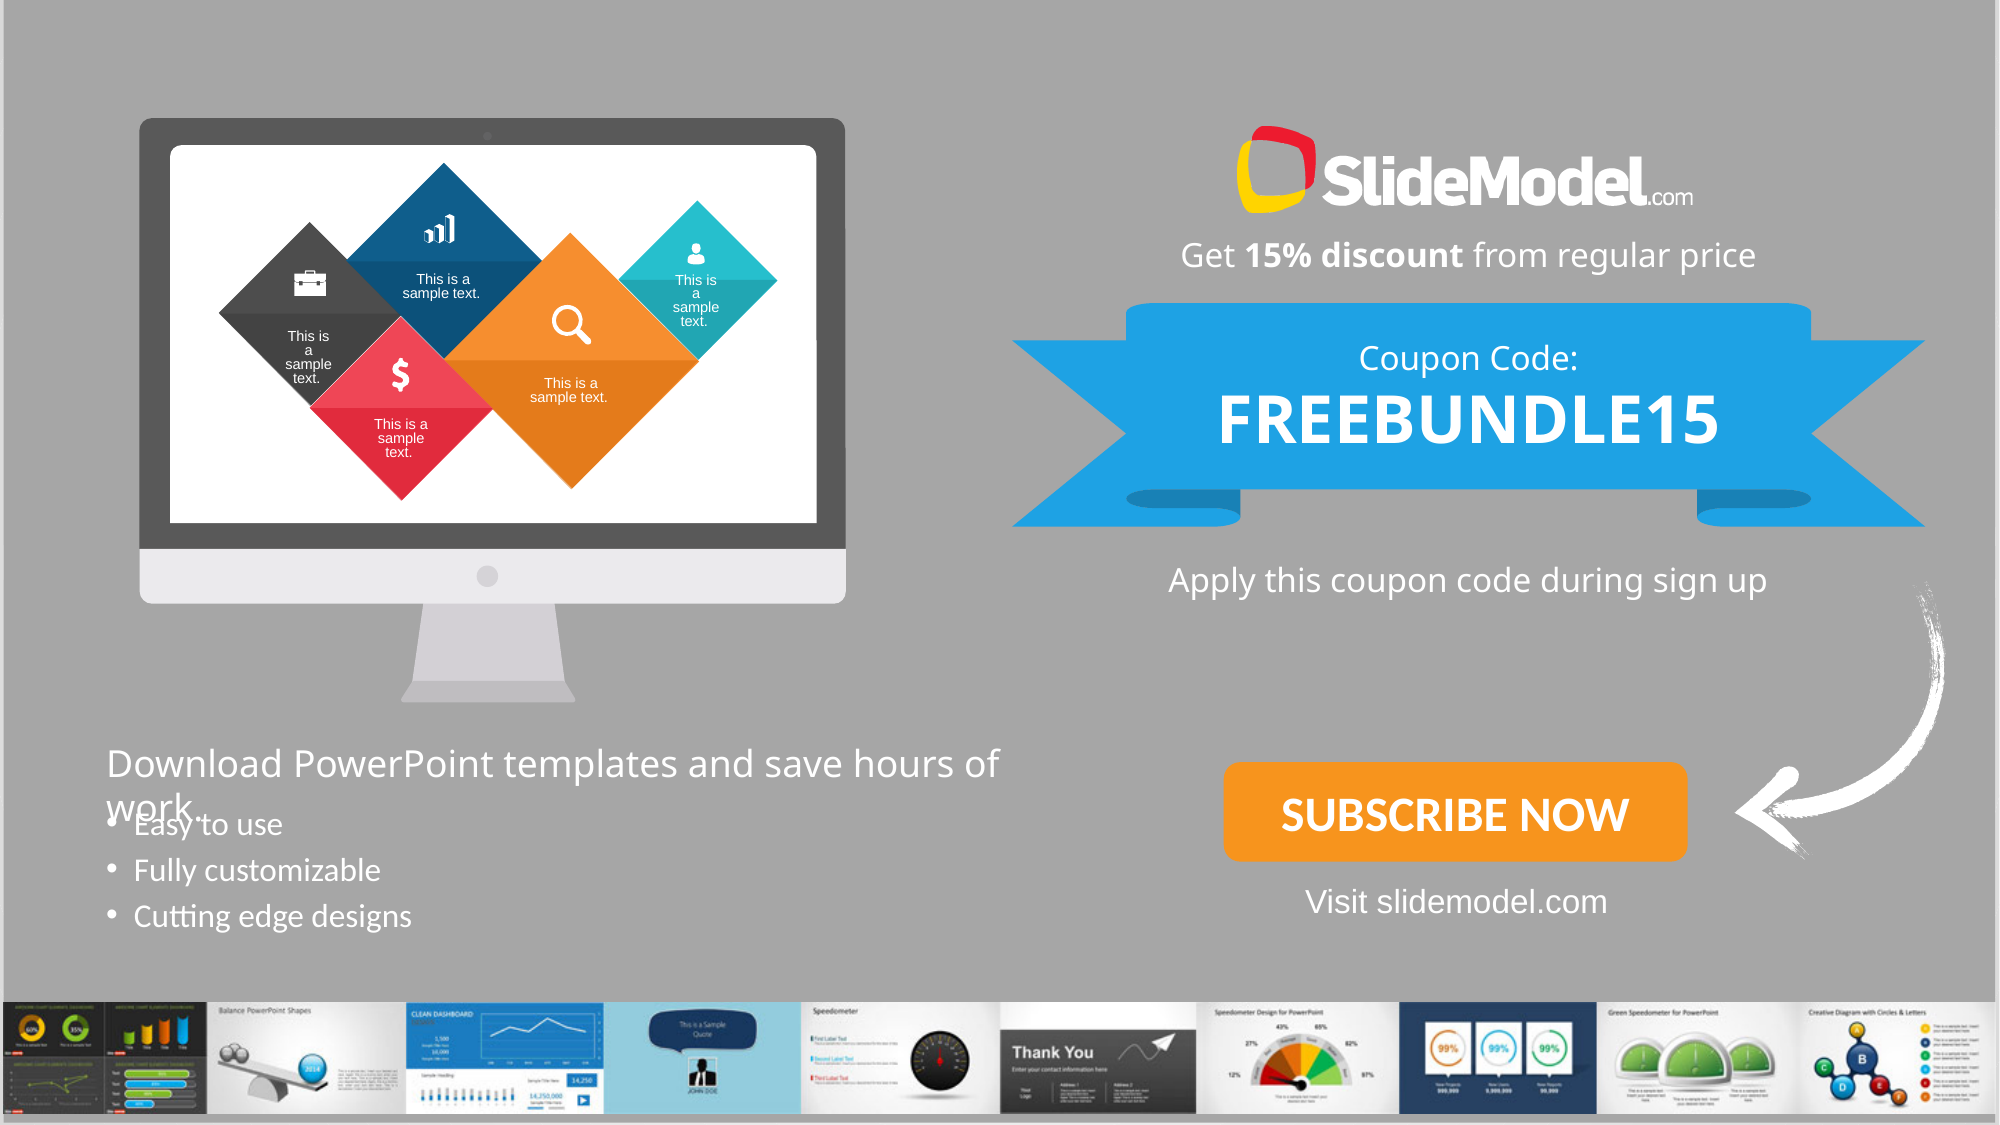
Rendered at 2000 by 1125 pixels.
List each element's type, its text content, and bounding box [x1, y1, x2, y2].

text_box Visit slidemodel.com [1247, 873, 1667, 927]
text_box SUBSCRIBE NOW [1221, 760, 1690, 864]
text_box [2, 0, 1997, 1002]
text_box [1925, 587, 1934, 601]
text_box Download PowerPoint templates and save hours of work. [91, 732, 1058, 837]
text_box [1012, 303, 1926, 527]
picture [1236, 126, 1694, 214]
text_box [139, 117, 847, 703]
picture [3, 1002, 1996, 1114]
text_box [219, 190, 778, 502]
text_box Get 15% discount from regular price [1057, 226, 1880, 281]
text_box Coupon Code: FREEBUNDLE15 [1172, 329, 1765, 464]
text_box Easy to use Fully customizable Cutting edge designs [91, 837, 863, 942]
text_box [1734, 594, 1946, 860]
text_box Apply this coupon code during sign up [1129, 551, 1809, 607]
